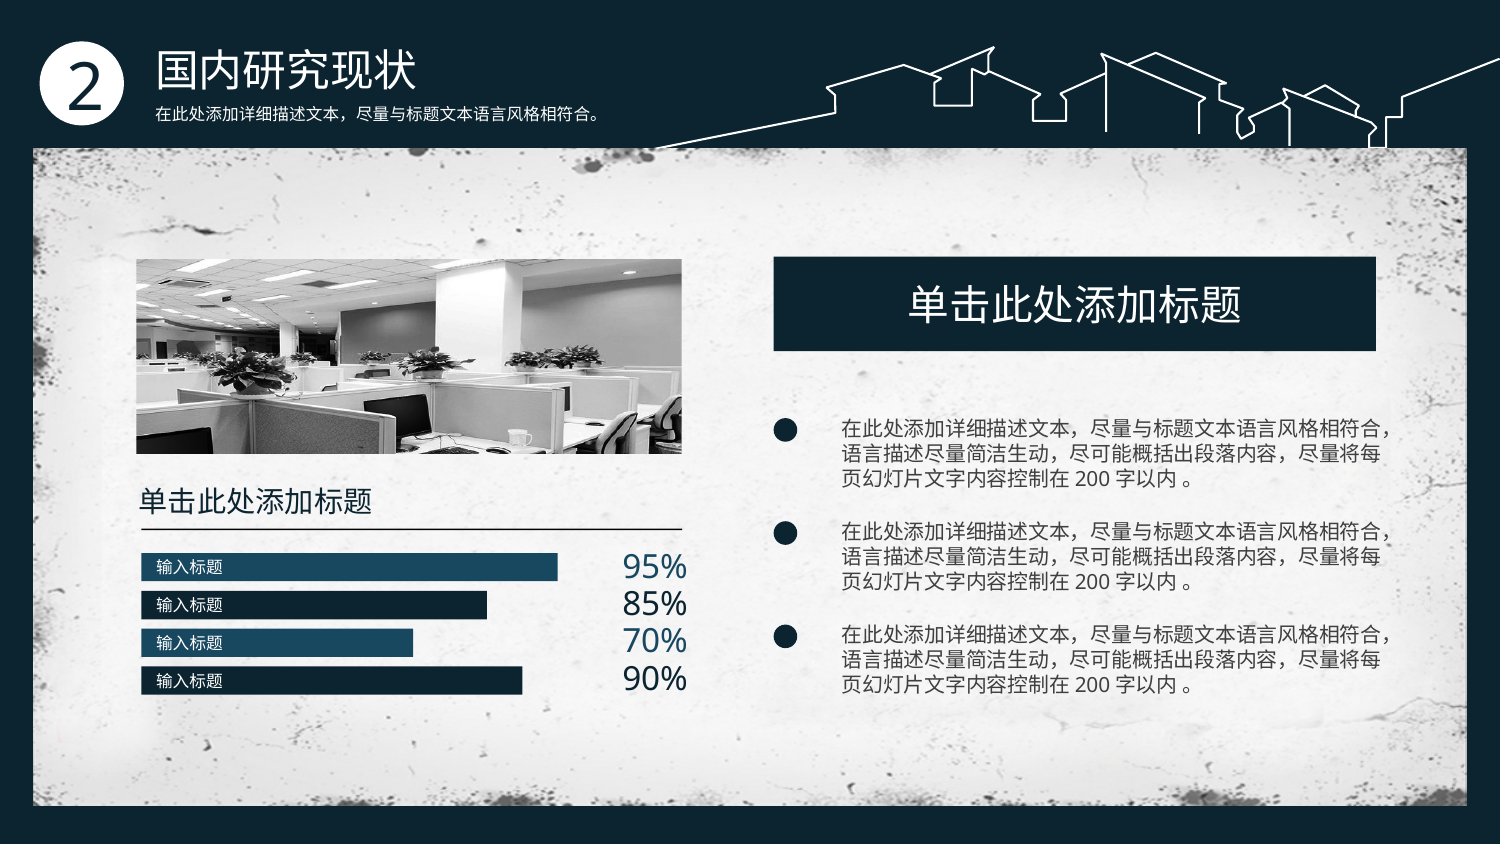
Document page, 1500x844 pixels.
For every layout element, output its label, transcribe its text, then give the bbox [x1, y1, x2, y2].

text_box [773, 510, 1400, 603]
text_box [17, 7, 1483, 149]
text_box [773, 407, 1400, 500]
picture [33, 148, 1467, 806]
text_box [773, 614, 1400, 706]
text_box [140, 35, 637, 132]
text_box 2 [39, 41, 124, 126]
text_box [554, 46, 1500, 169]
